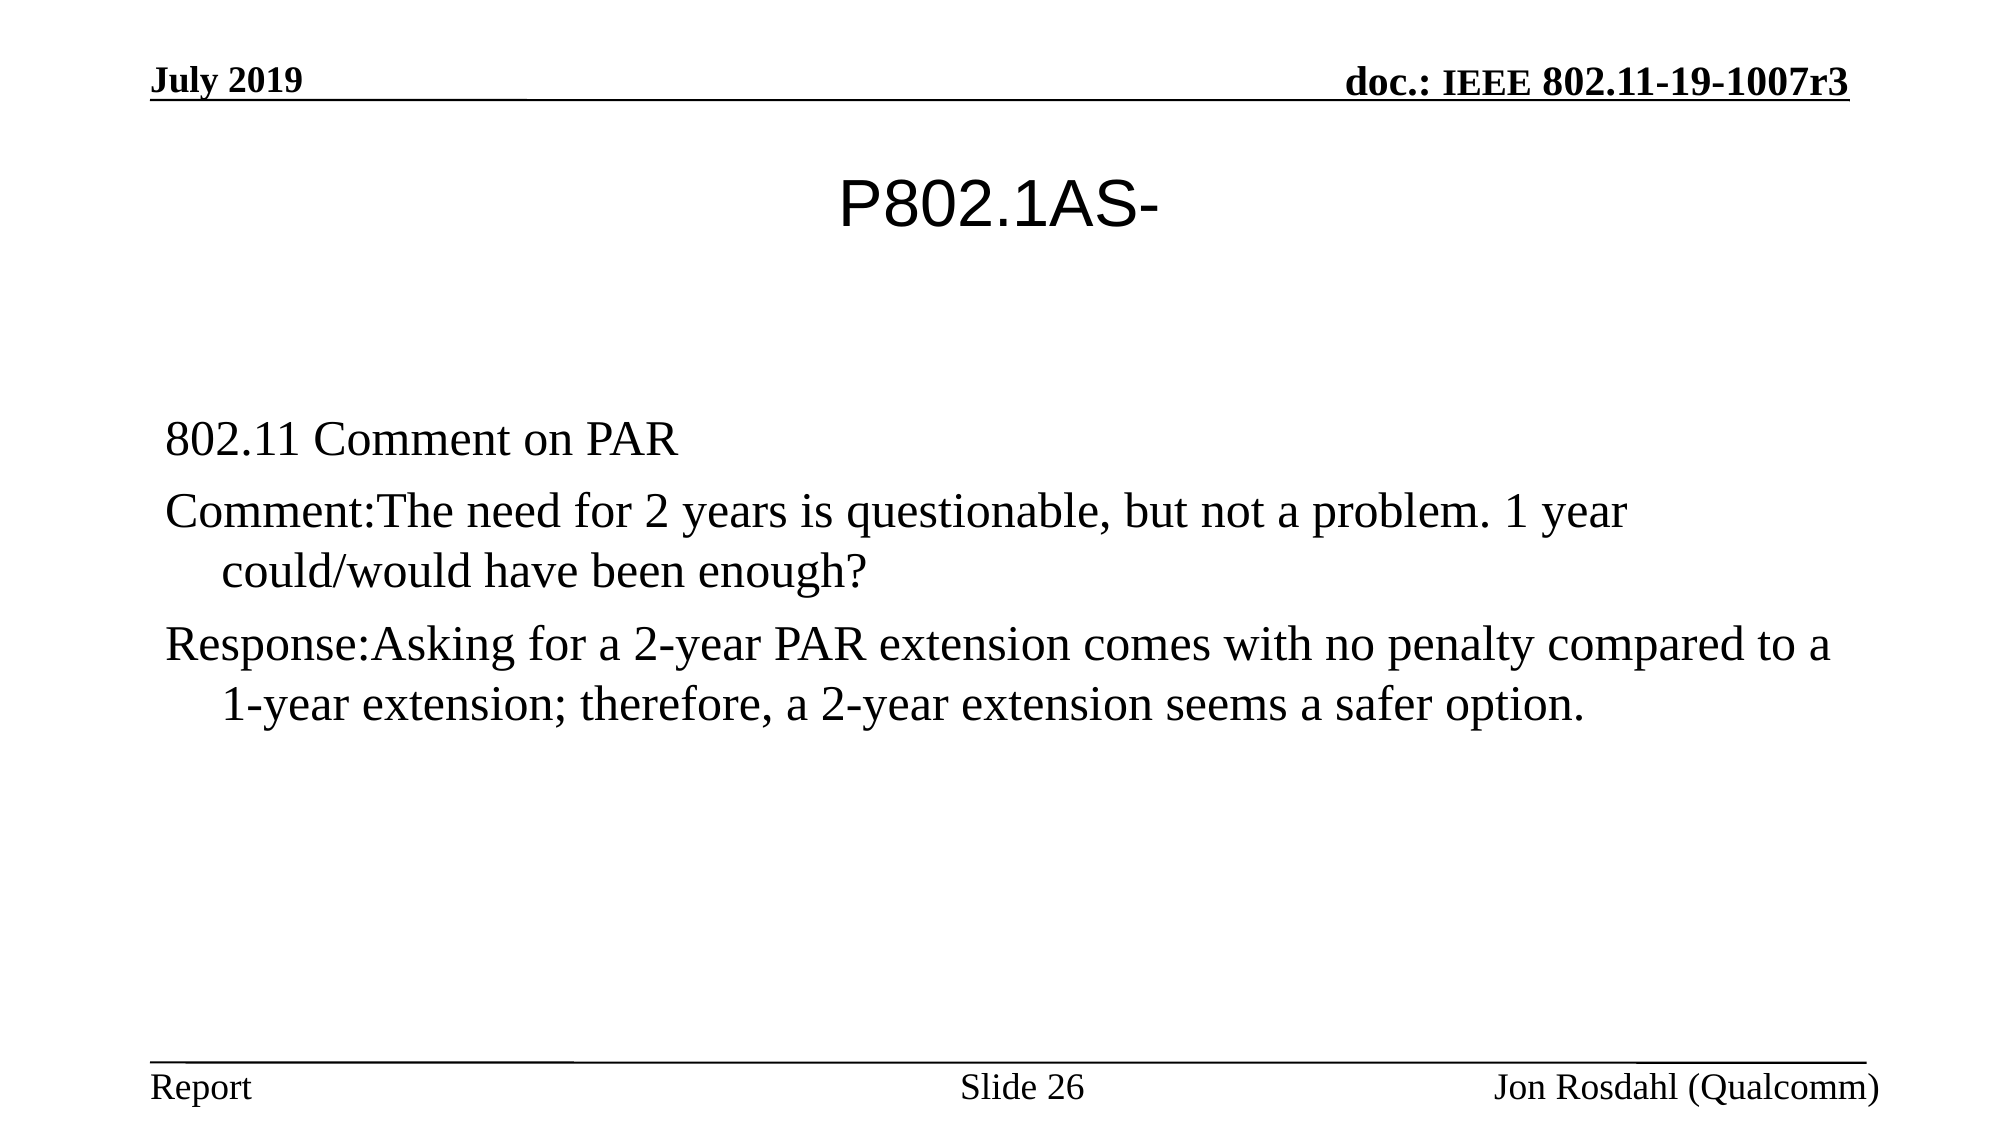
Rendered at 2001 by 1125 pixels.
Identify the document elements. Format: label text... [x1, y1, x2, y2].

slide_number Slide 26 [950, 1061, 1095, 1125]
title P802.1AS- [149, 112, 1850, 288]
footer Jon Rosdahl (Qualcomm) [1436, 1061, 1881, 1108]
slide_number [149, 49, 431, 100]
list 802.11 Comment on PAR Comment:The need for 2 years is questionable, but not a problem. 1 year could/would have been enough? Response:Asking for a 2-year PAR extension comes with no penalty compared to a 1-year extension; therefore, a 2-year extension seems a safer option. [149, 324, 1850, 1000]
